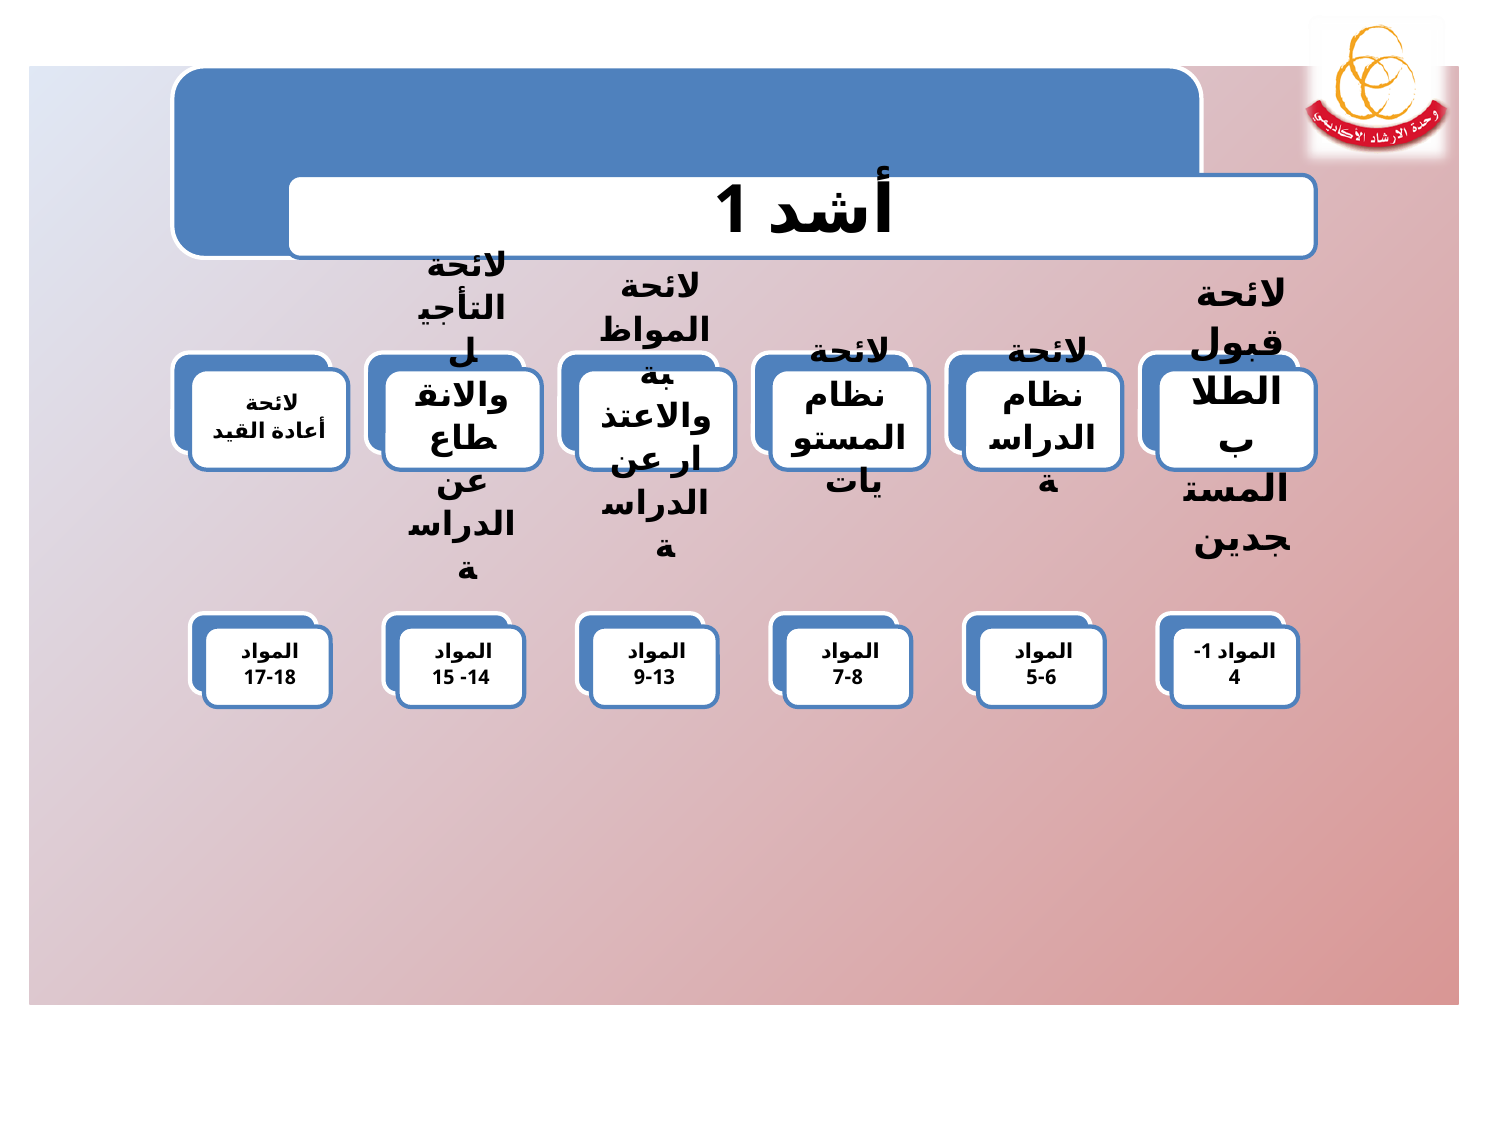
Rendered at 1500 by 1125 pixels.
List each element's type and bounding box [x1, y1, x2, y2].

picture [1293, 0, 1461, 173]
list [29, 66, 1459, 1006]
